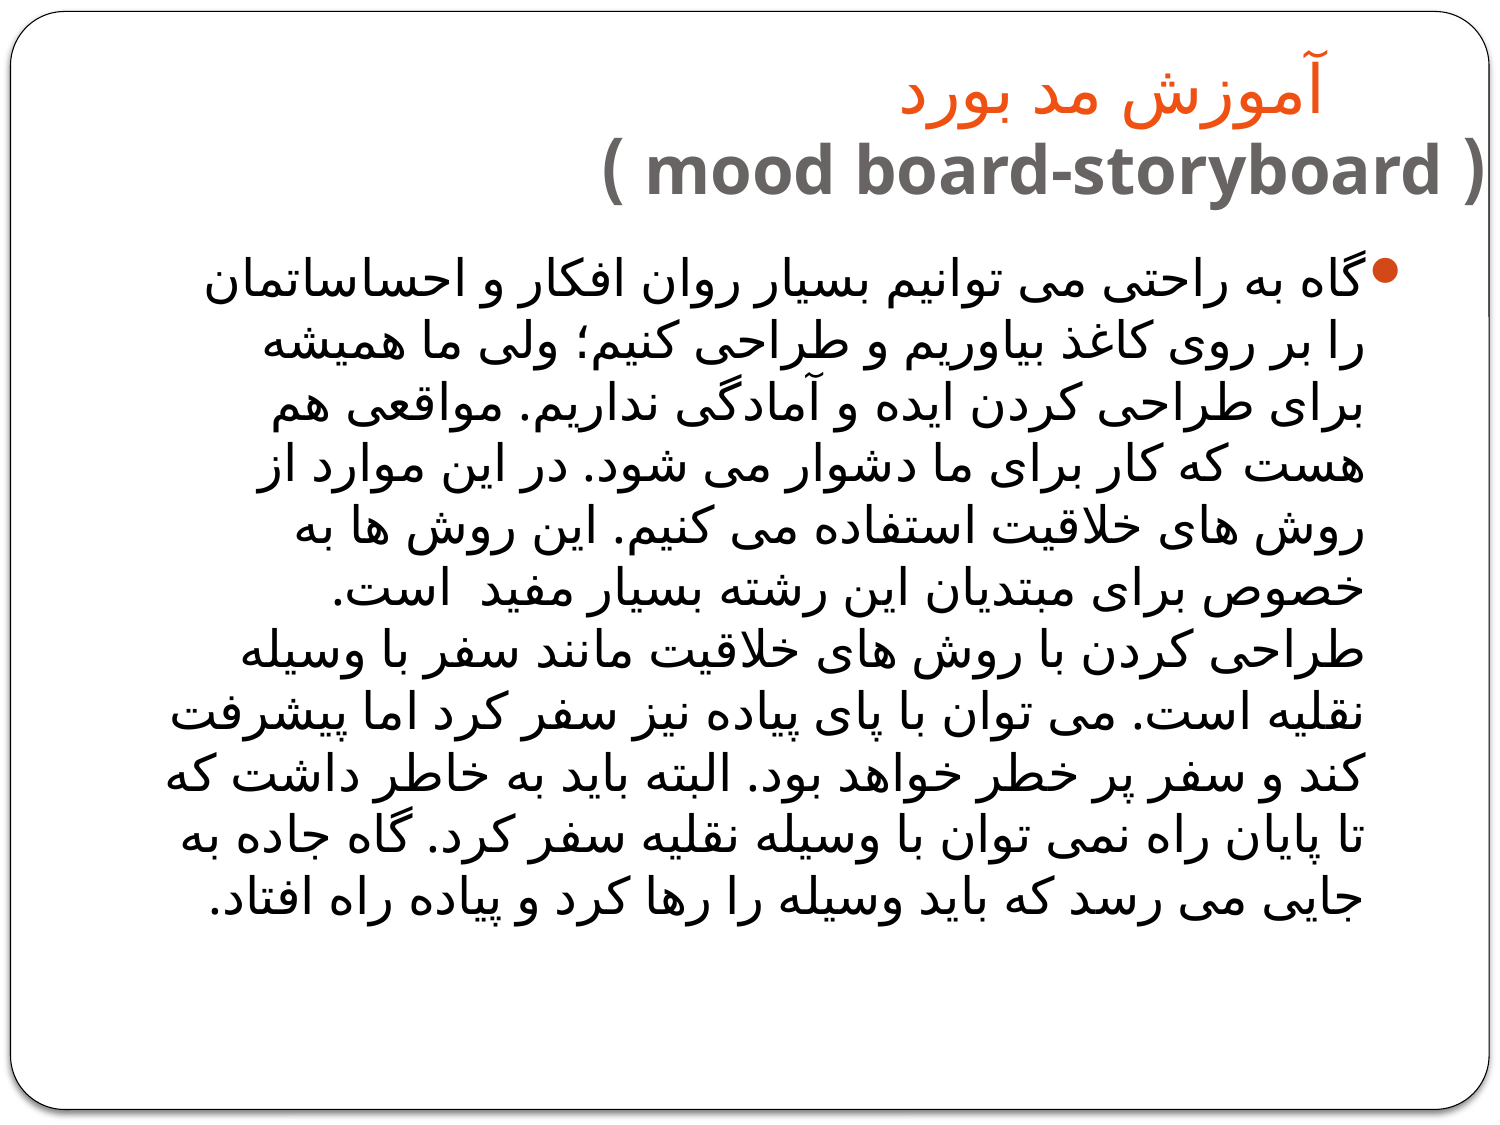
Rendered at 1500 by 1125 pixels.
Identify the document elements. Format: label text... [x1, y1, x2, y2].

list گاه به راحتی می توانیم بسیار روان افکار و احساساتمان را بر روی کاغذ بیاوریم و طراحی کنیم؛ ولی ما همیشه برای طراحی کردن ایده و آمادگی نداریم. مواقعی هم هست که کار برای ما دشوار می شود. در این موارد از روش های خلاقیت استفاده می کنیم. این روش ها به خصوص برای مبتدیان این رشته بسیار مفید است. طراحی کردن با روش های خلاقیت مانند سفر با وسیله نقلیه است. می توان با پای پیاده نیز سفر کرد اما پیشرفت کند و سفر پر خطر خواهد بود. البته باید به خاطر داشت که تا پایان راه نمی توان با وسیله نقلیه سفر کرد. گاه جاده به جایی می رسد که باید وسیله را رها کرد و پیاده راه افتاد. [150, 237, 1425, 988]
title آموزش مد بورد ( mood board-storyboard ) [585, 35, 1500, 223]
